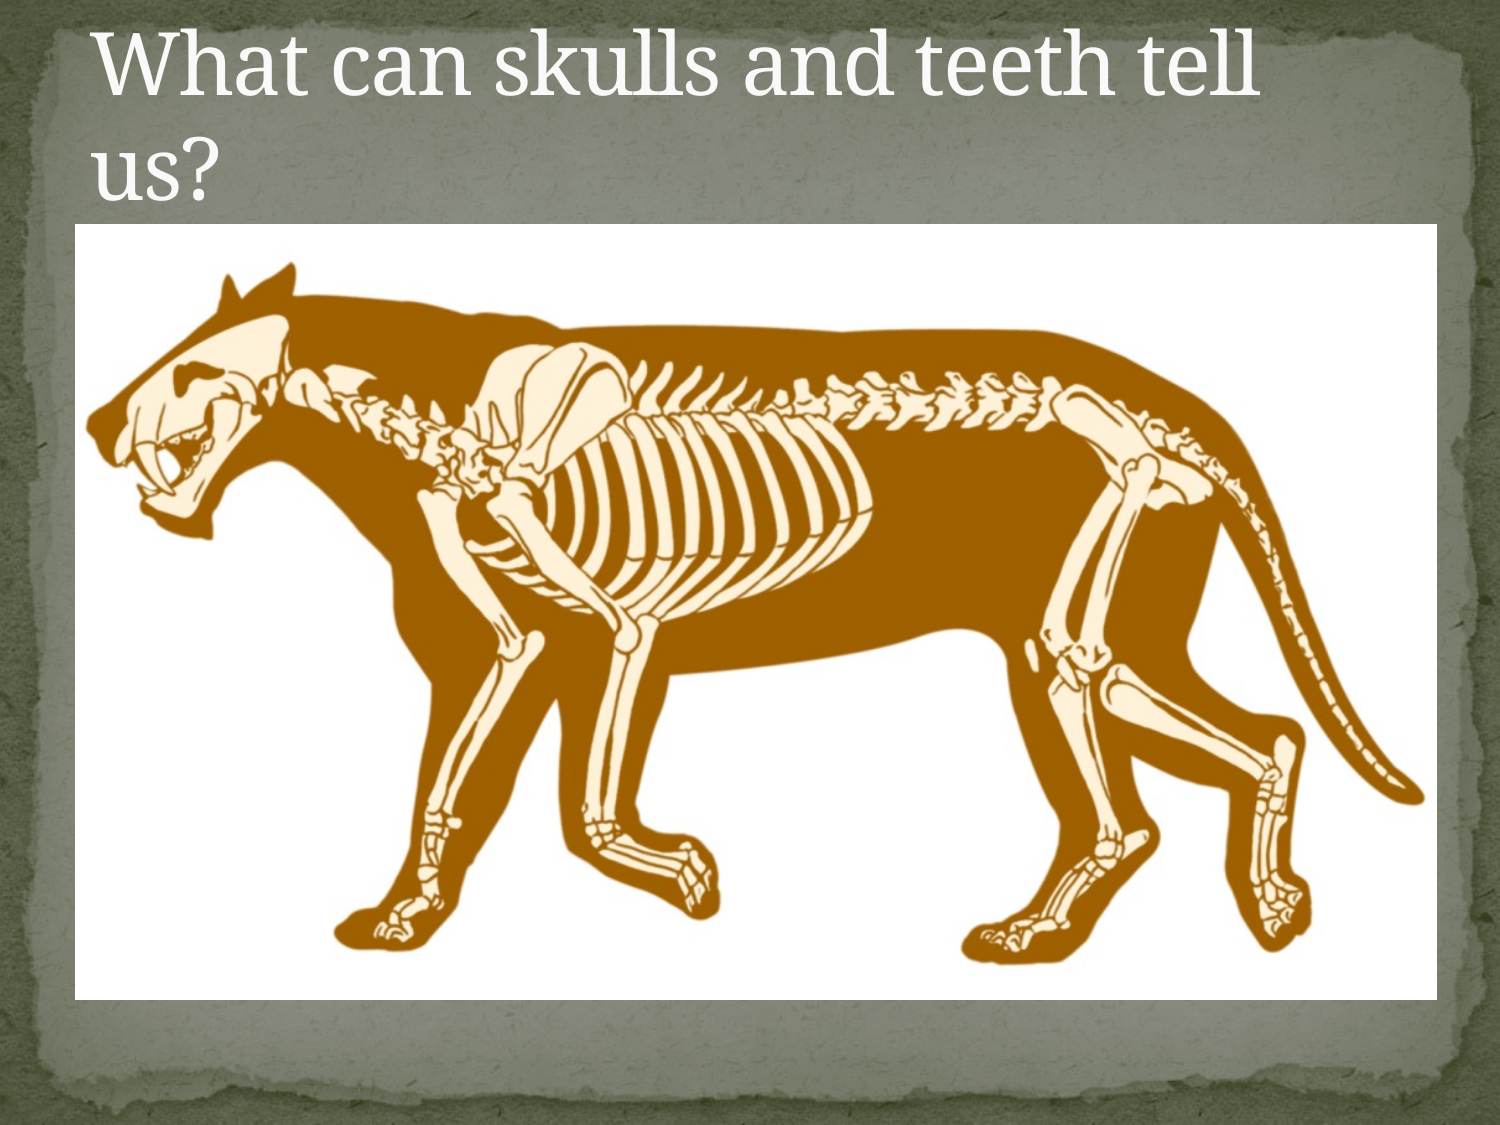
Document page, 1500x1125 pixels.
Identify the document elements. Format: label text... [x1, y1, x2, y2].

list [77, 227, 1435, 998]
title What can skulls and teeth tell us? [74, 24, 1425, 217]
